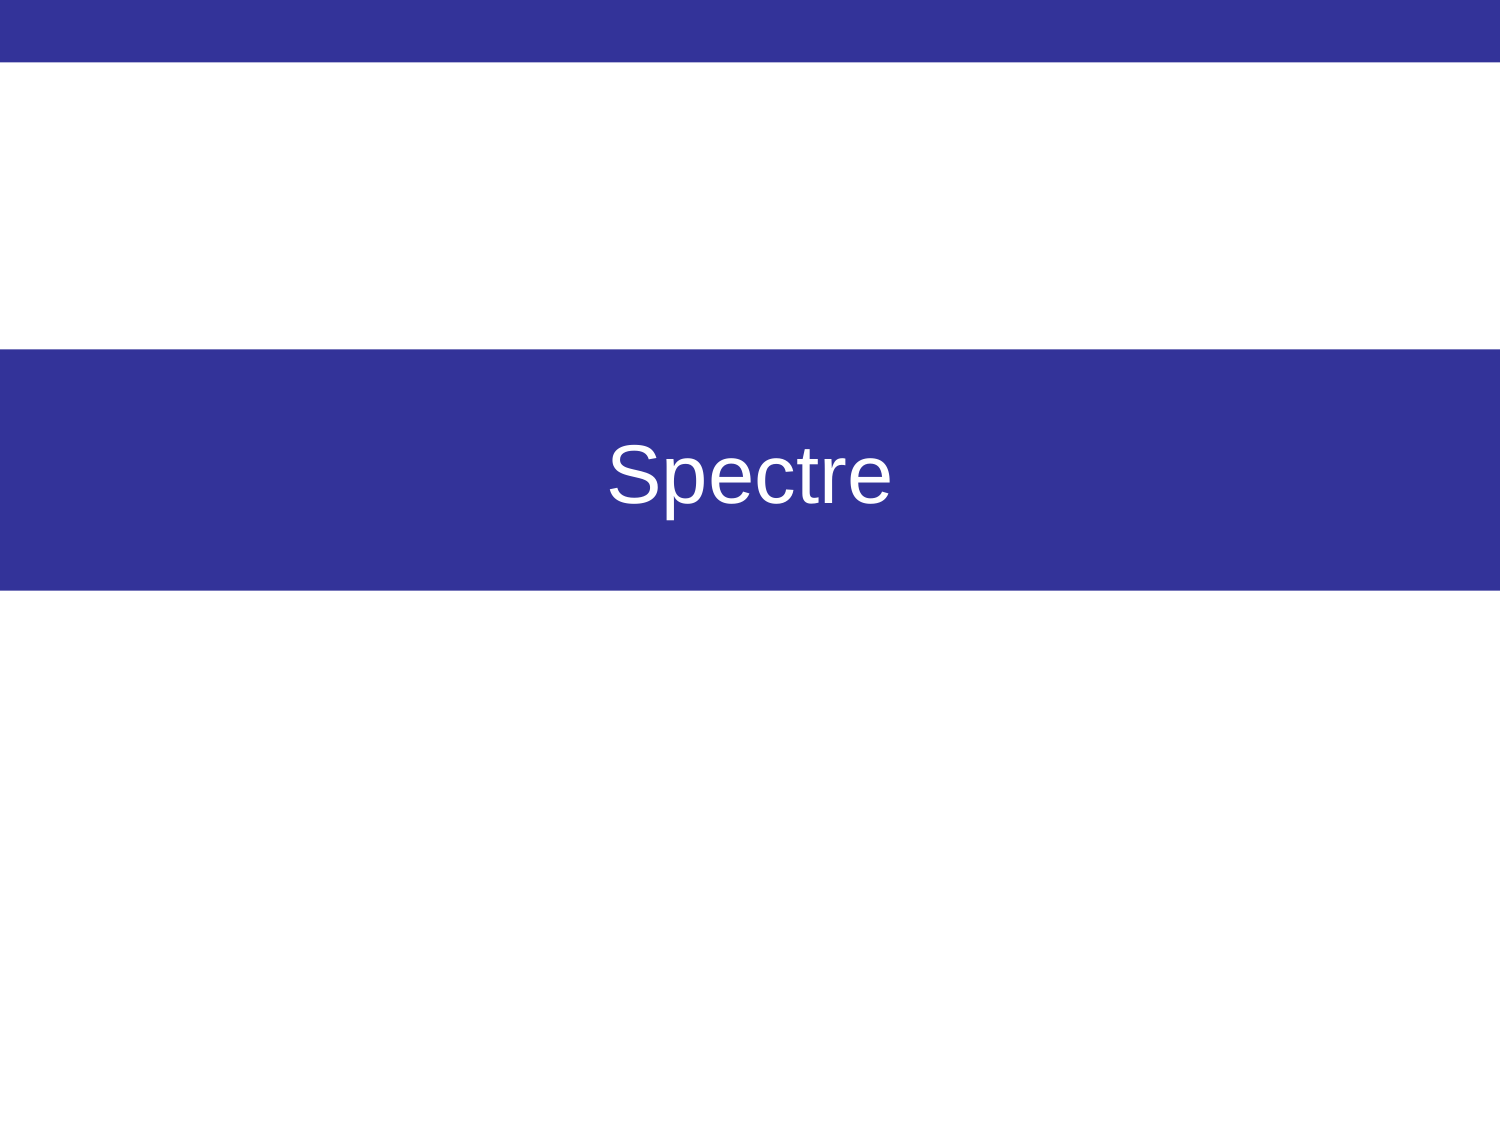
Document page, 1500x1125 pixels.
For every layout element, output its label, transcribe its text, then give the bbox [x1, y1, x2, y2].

title Spectre [0, 349, 1500, 591]
